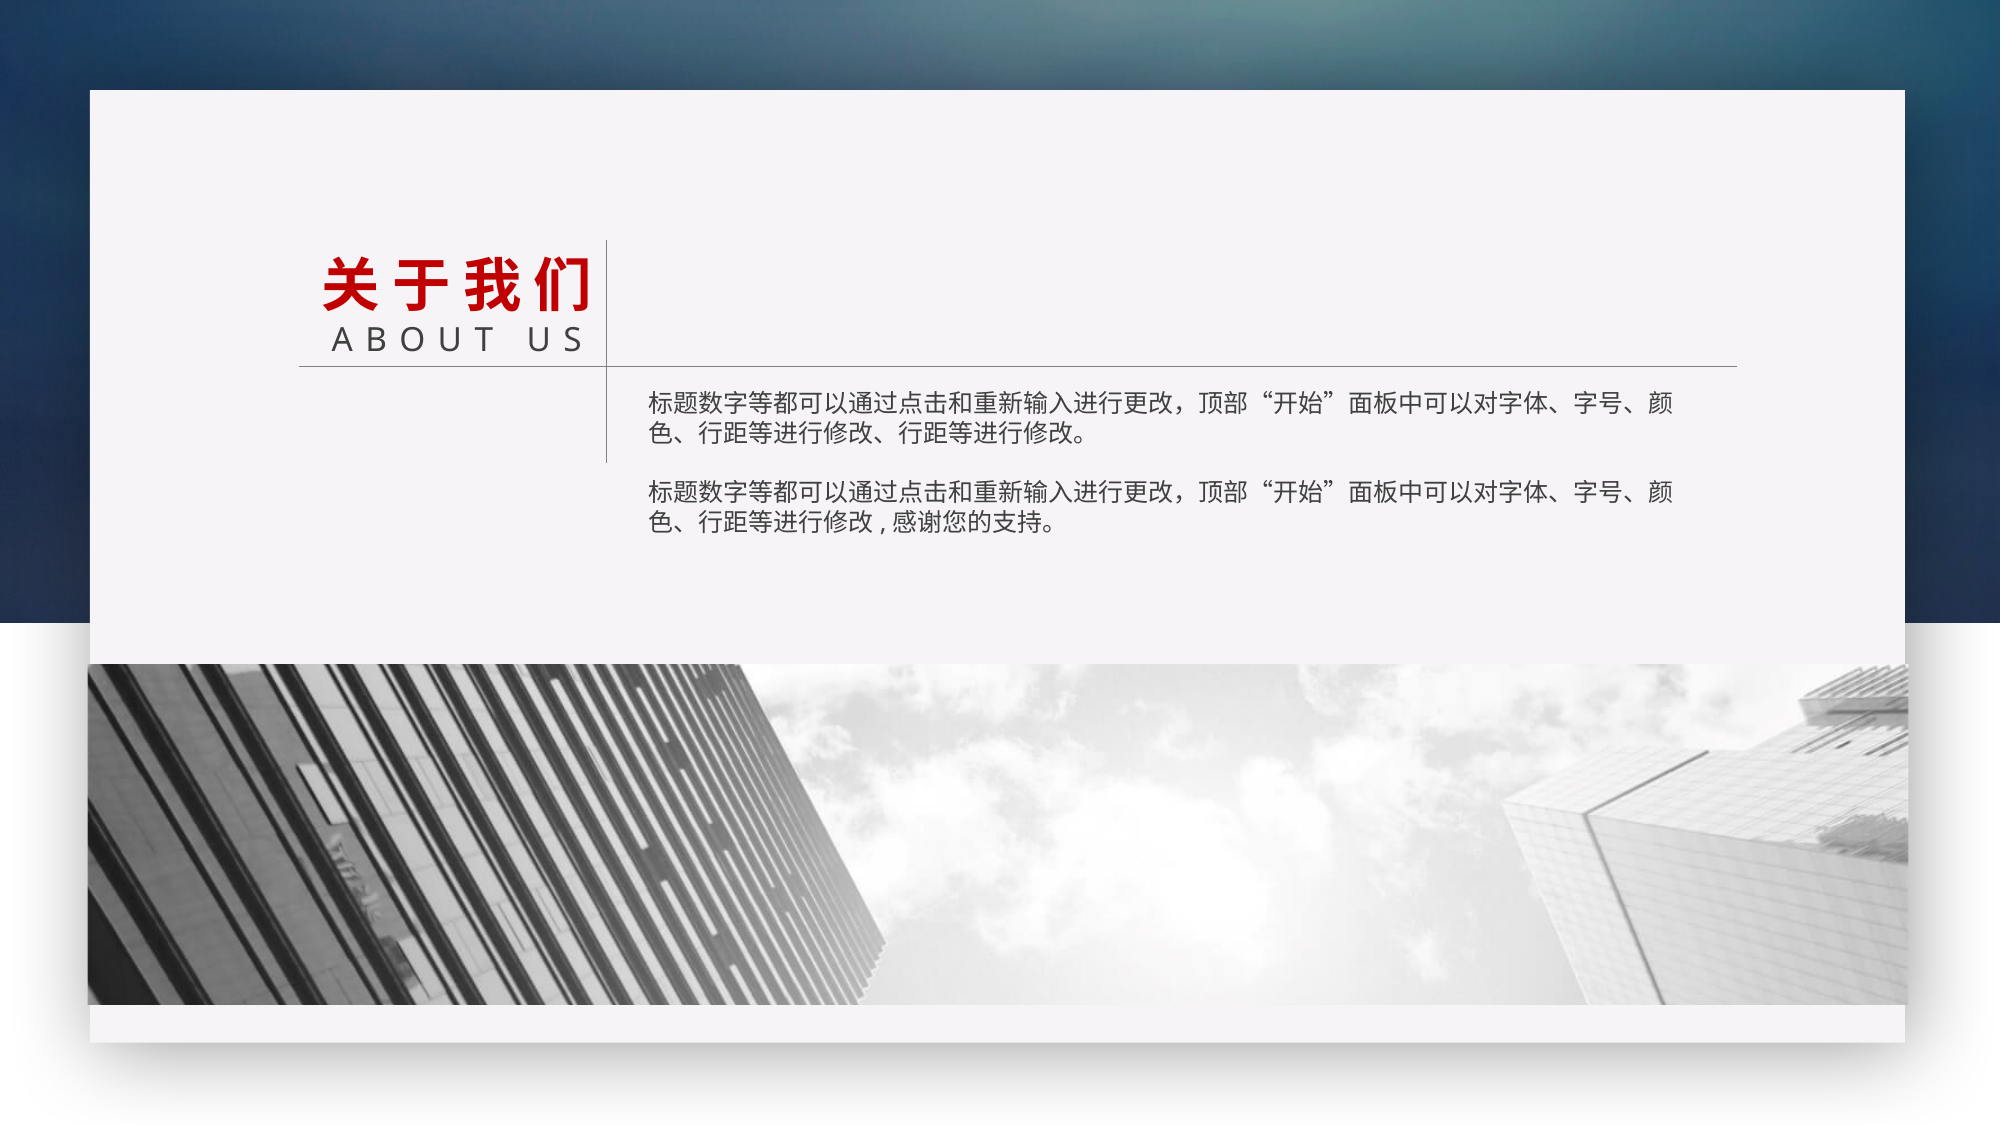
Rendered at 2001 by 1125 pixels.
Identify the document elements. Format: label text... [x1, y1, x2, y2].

text_box 标题数字等都可以通过点击和重新输入进行更改，顶部“开始”面板中可以对字体、字号、颜色、行距等进行修改、行距等进行修改。 标题数字等都可以通过点击和重新输入进行更改，顶部“开始”面板中可以对字体、字号、颜色、行距等进行修改,感谢您的支持。 [634, 379, 1710, 545]
text_box 关于我们 ABOUT US [306, 240, 606, 365]
picture [0, 0, 2000, 623]
picture [87, 664, 1909, 1005]
